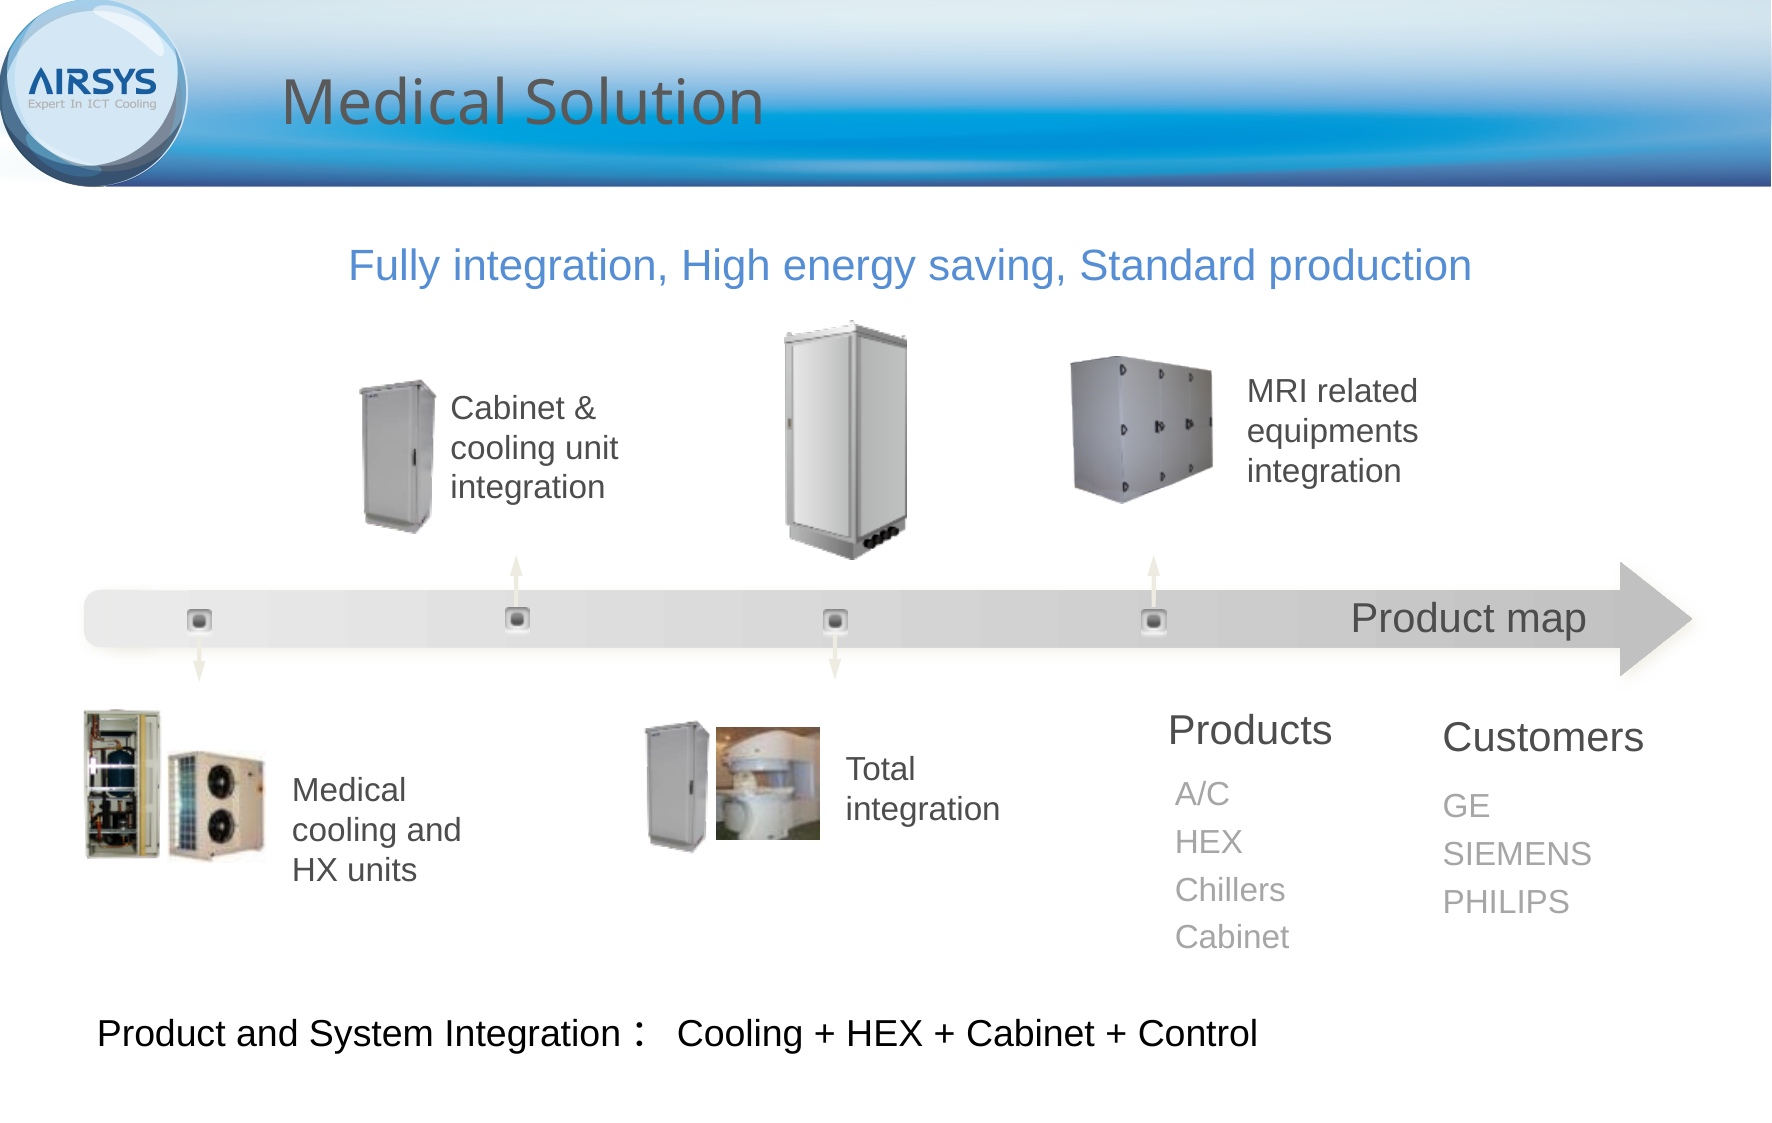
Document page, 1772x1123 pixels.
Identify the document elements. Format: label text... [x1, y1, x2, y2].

text_box Product and System Integration：Cooling + HEX + Cabinet + Control [82, 1002, 1383, 1062]
title Medical Solution [265, 55, 1772, 143]
picture [0, 0, 1772, 190]
text_box Fully integration, High energy saving, Standard production [249, 229, 1573, 297]
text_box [66, 320, 1693, 974]
